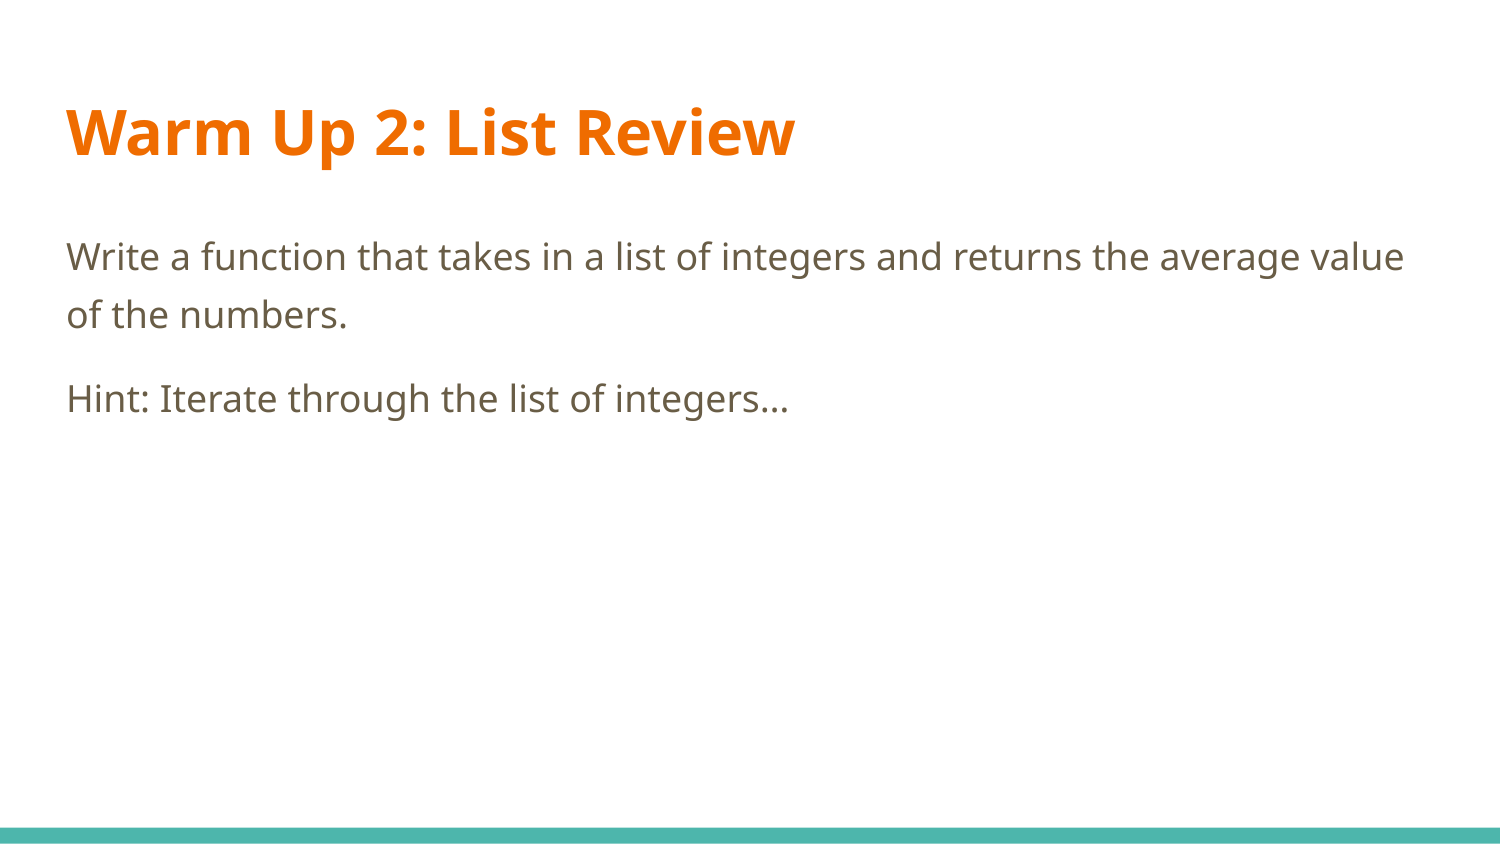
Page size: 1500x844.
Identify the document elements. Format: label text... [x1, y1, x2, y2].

list Write a function that takes in a list of integers and returns the average value of the numbers. Hint: Iterate through the list of integers… [51, 207, 1449, 750]
title Warm Up 2: List Review [51, 72, 1449, 189]
